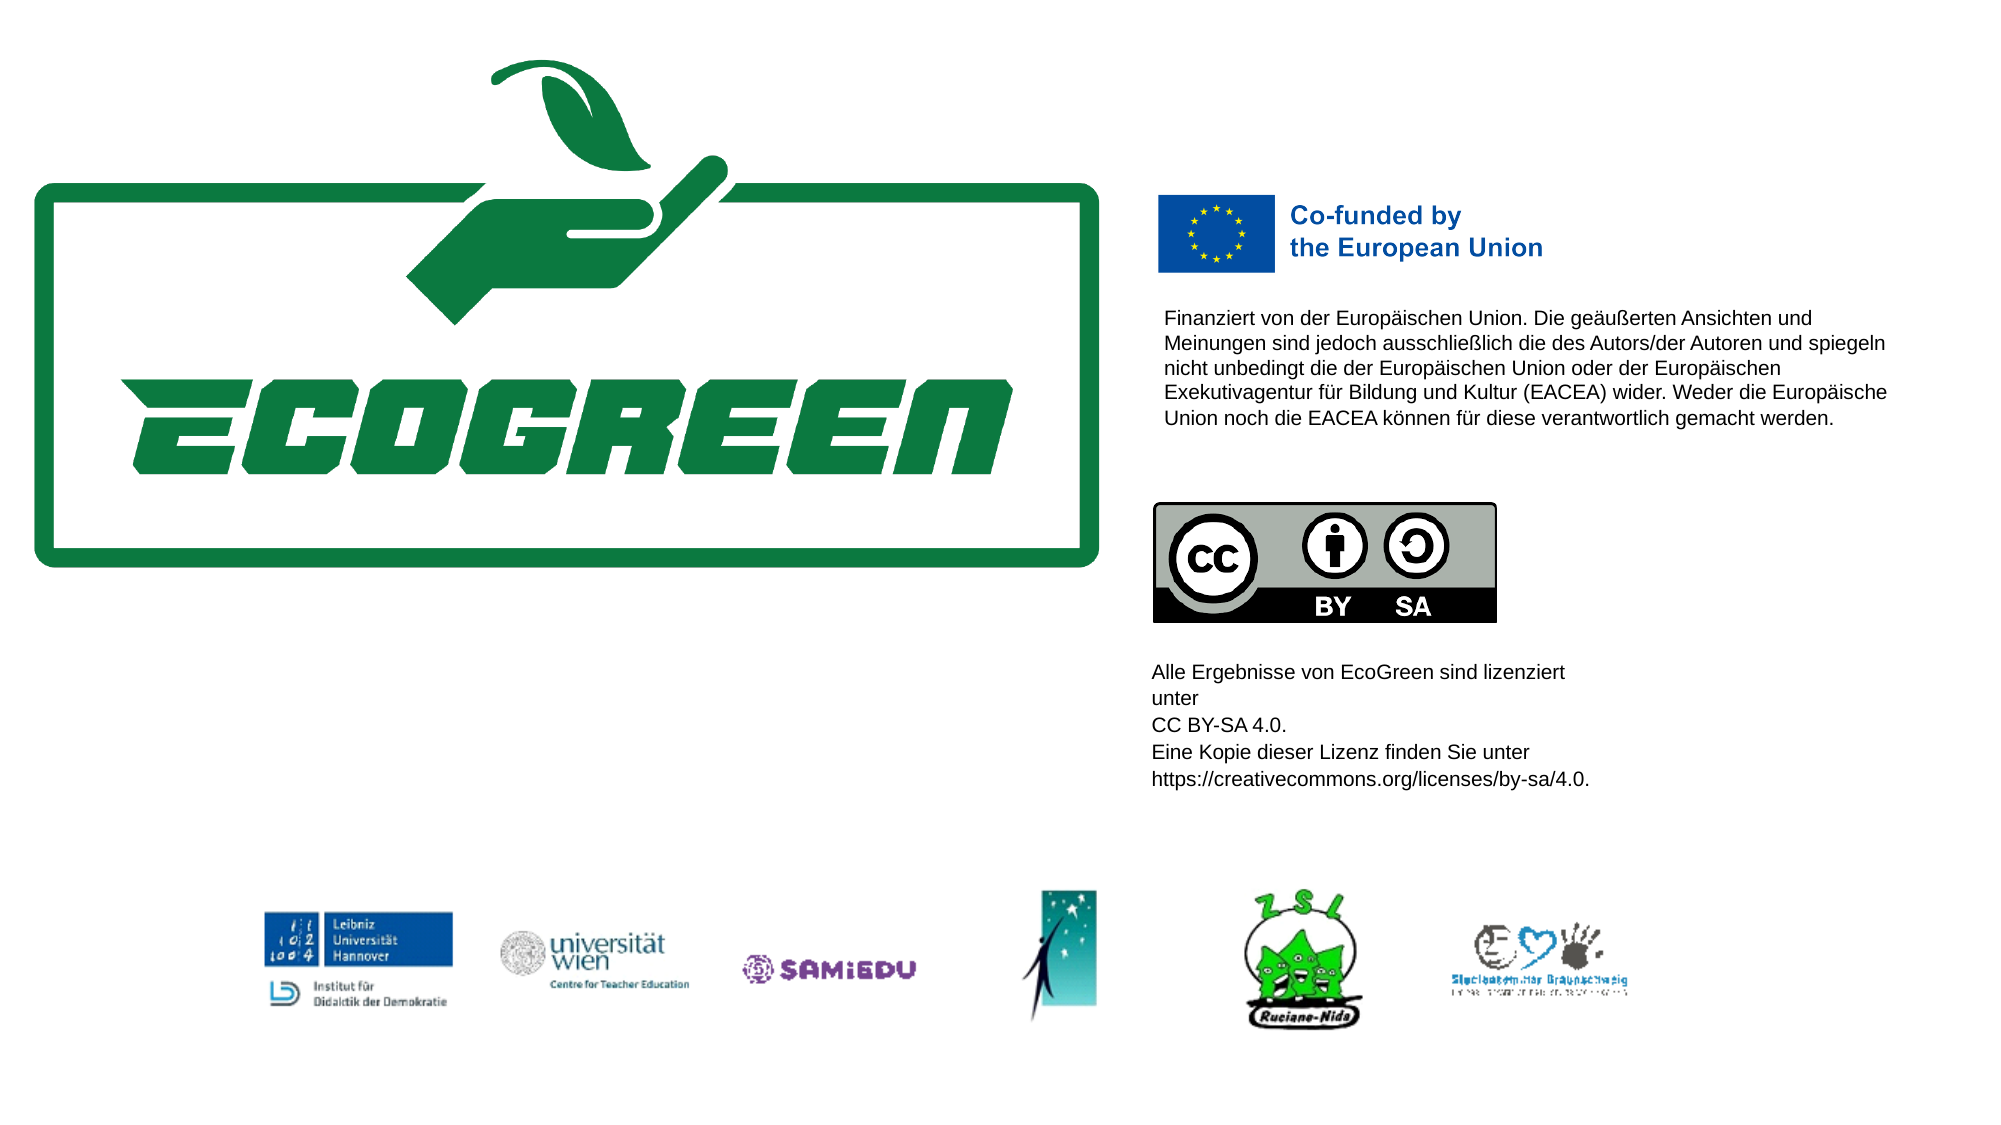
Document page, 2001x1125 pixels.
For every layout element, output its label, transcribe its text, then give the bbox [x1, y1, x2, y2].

picture [0, 0, 1137, 656]
picture [1153, 502, 1497, 623]
text_box Alle Ergebnisse von EcoGreen sind lizenziert unter CC BY-SA 4.0. Eine Kopie dieser Lizenz finden Sie unter https://creativecommons.org/licenses/by-sa/4.0. [1136, 649, 1622, 782]
text_box Finanziert von der Europäischen Union. Die geäußerten Ansichten und Meinungen sind jedoch ausschließlich die des Autors/der Autoren und spiegeln nicht unbedingt die der Europäischen Union oder der Europäischen Exekutivagentur für Bildung und Kultur (EACEA) wider. Weder die Europäische Union noch die EACEA können für diese verantwortlich gemacht werden. [1149, 296, 1915, 437]
picture [1153, 190, 1572, 278]
text_box [184, 487, 1815, 824]
picture [226, 855, 1678, 1111]
